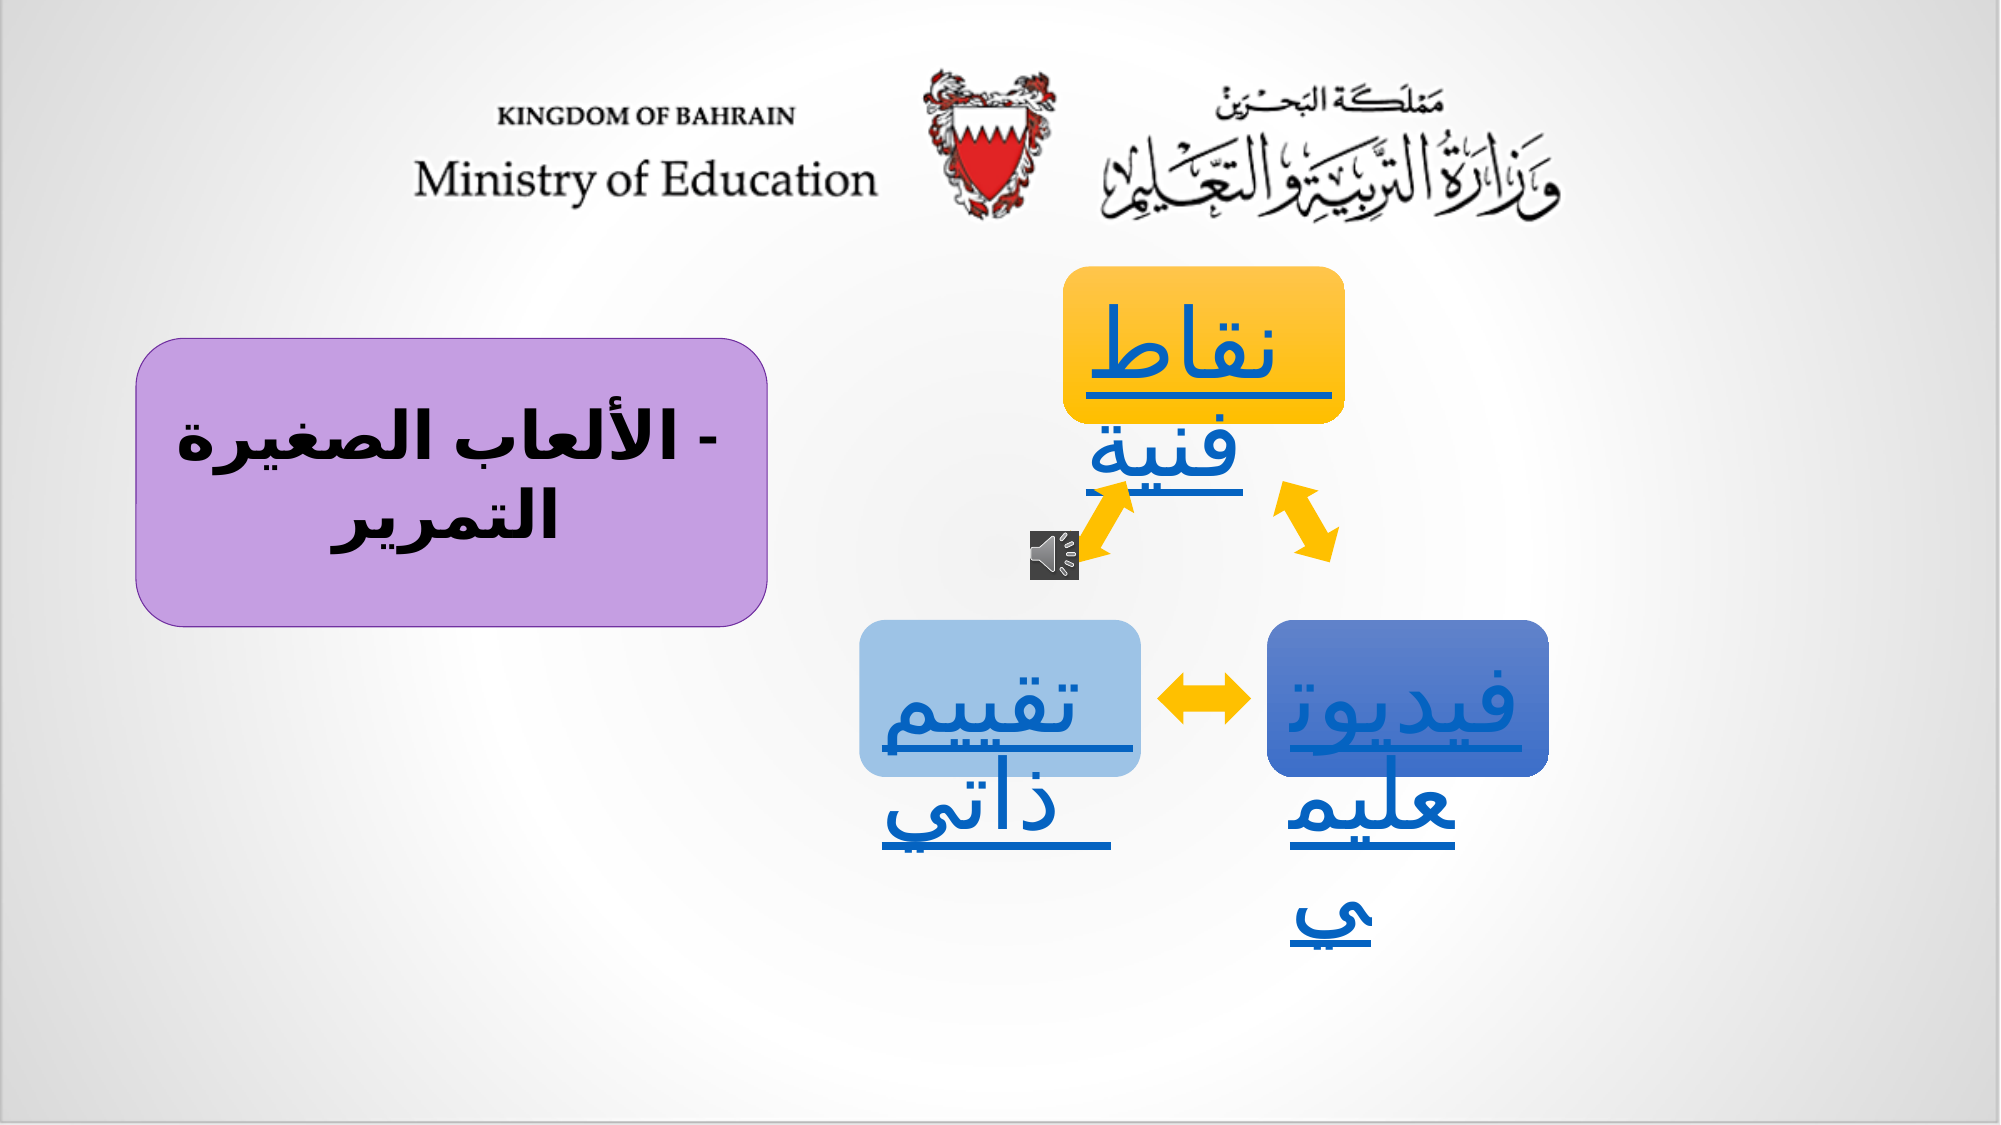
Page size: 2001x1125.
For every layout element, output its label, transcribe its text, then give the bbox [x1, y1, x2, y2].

text_box [135, 337, 640, 620]
text_box الألعاب الصغيرة - التمرير [158, 385, 640, 640]
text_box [640, 266, 1768, 895]
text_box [1029, 530, 1080, 581]
picture [0, 0, 2001, 1125]
